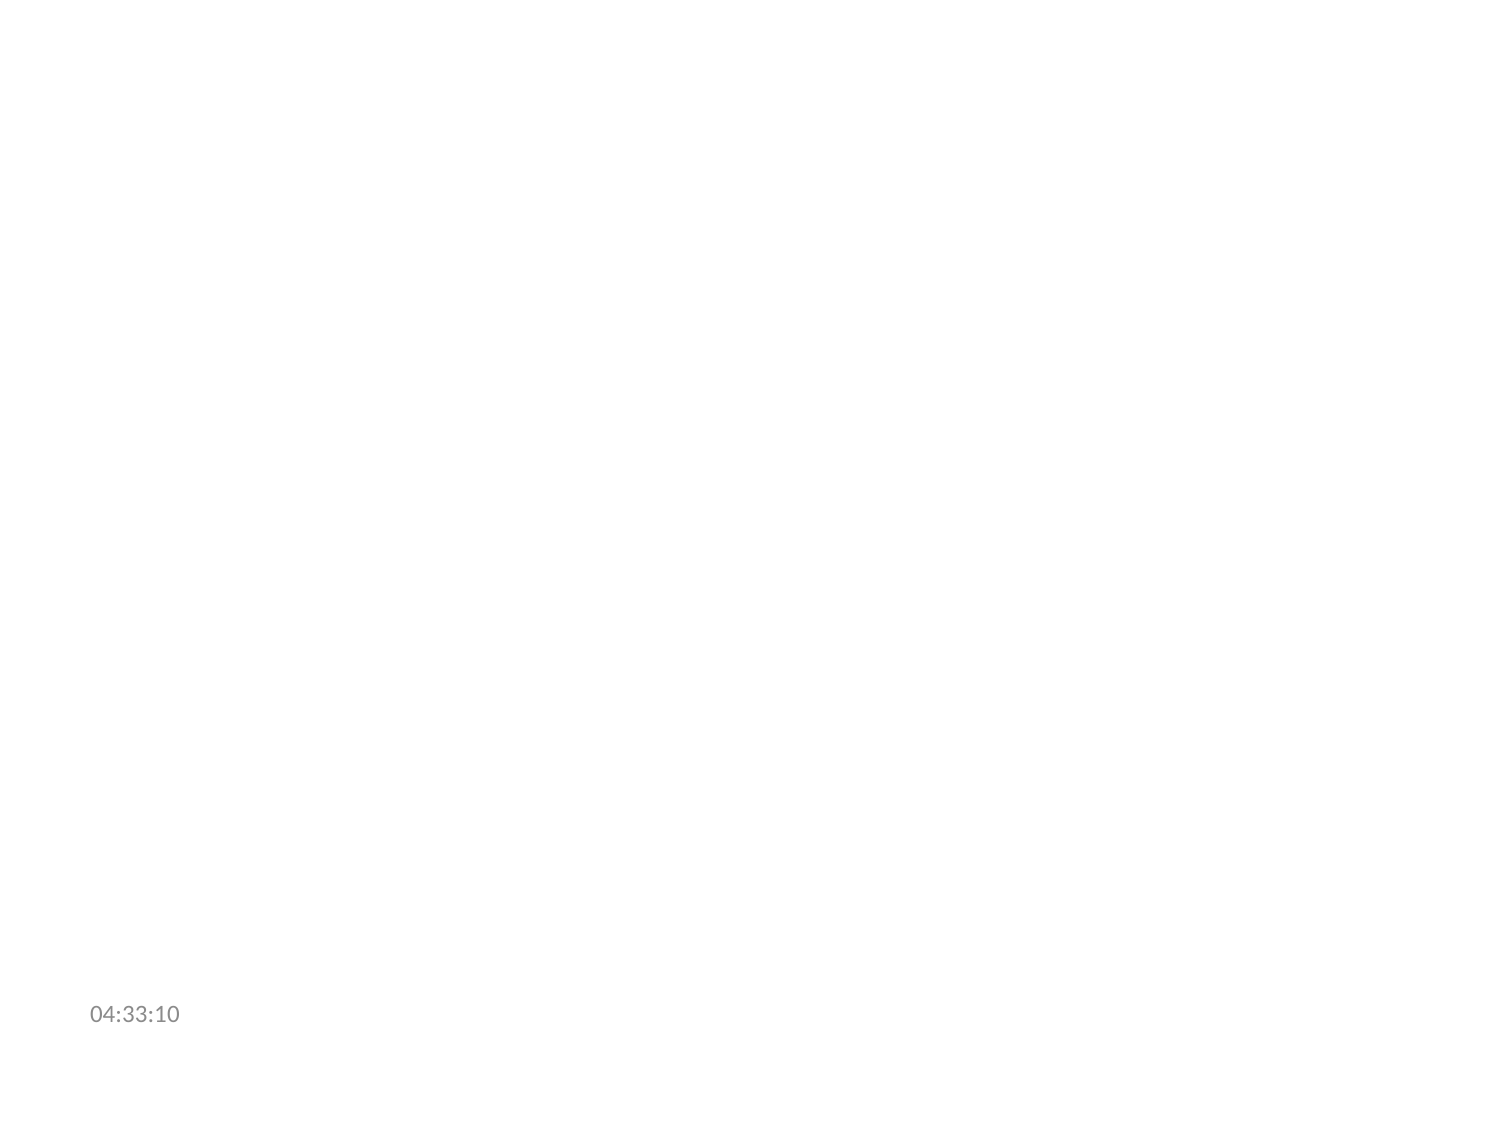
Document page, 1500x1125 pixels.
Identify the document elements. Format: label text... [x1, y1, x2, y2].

text_box 15:35:09 [75, 982, 425, 1043]
